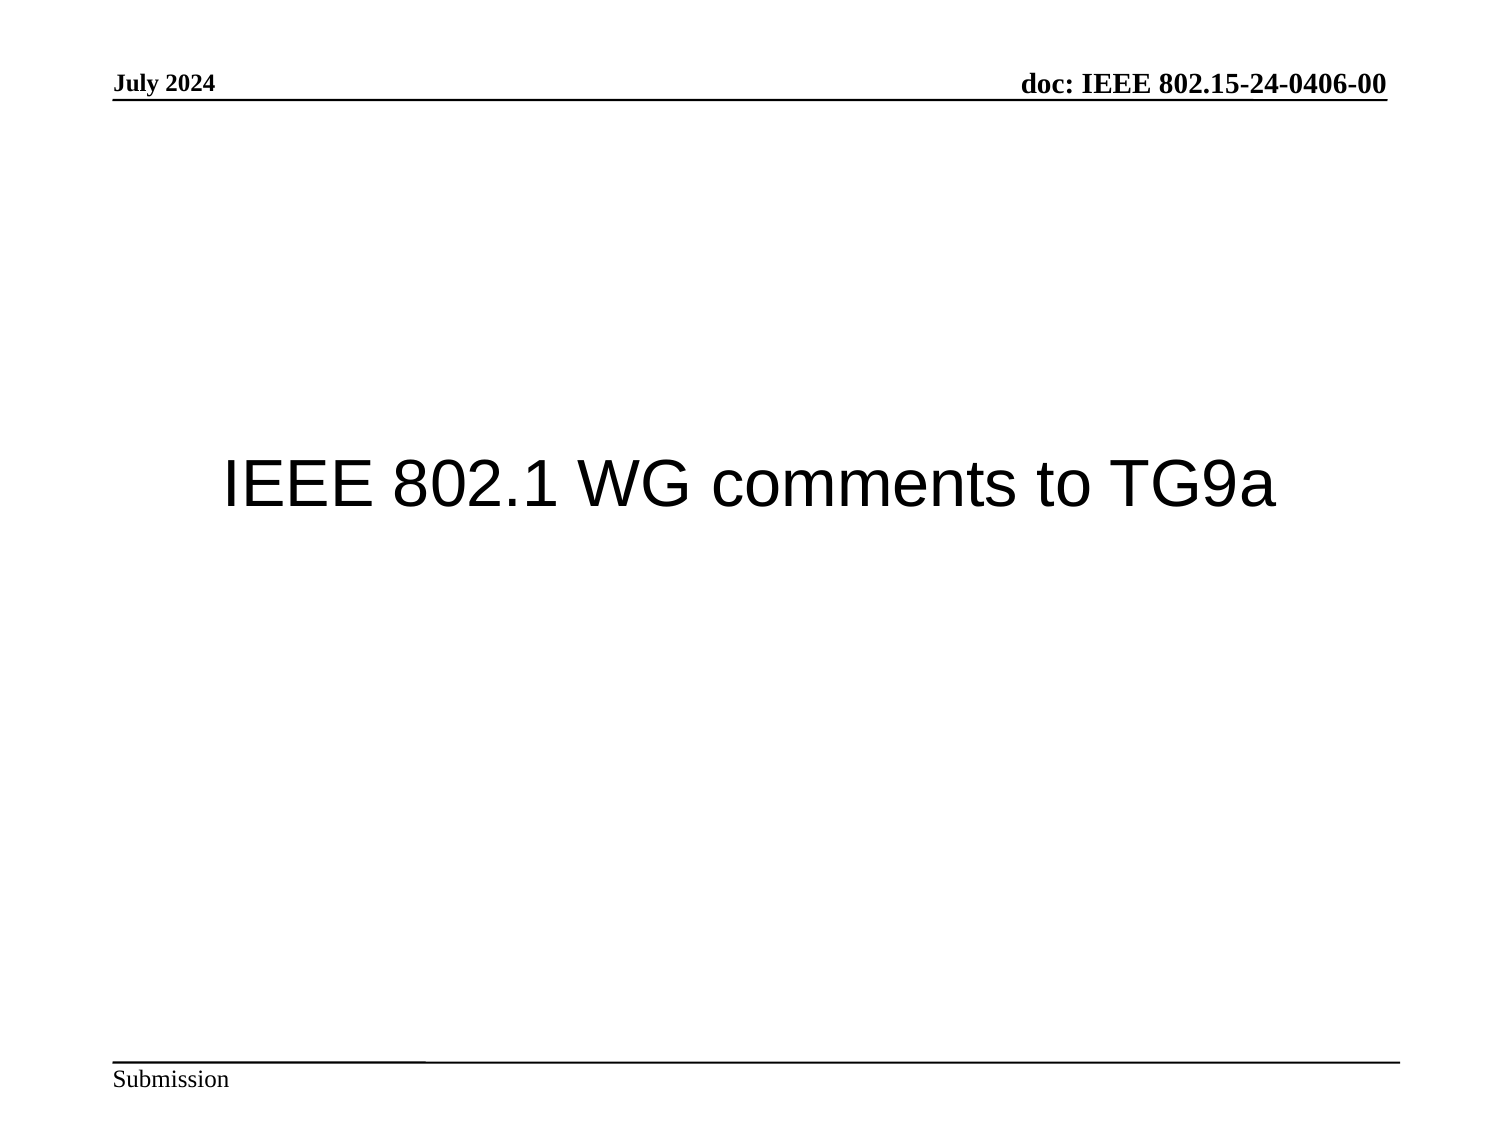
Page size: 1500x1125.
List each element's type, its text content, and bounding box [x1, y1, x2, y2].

subtitle IEEE 802.1 WG comments to TG9a [75, 44, 1425, 916]
